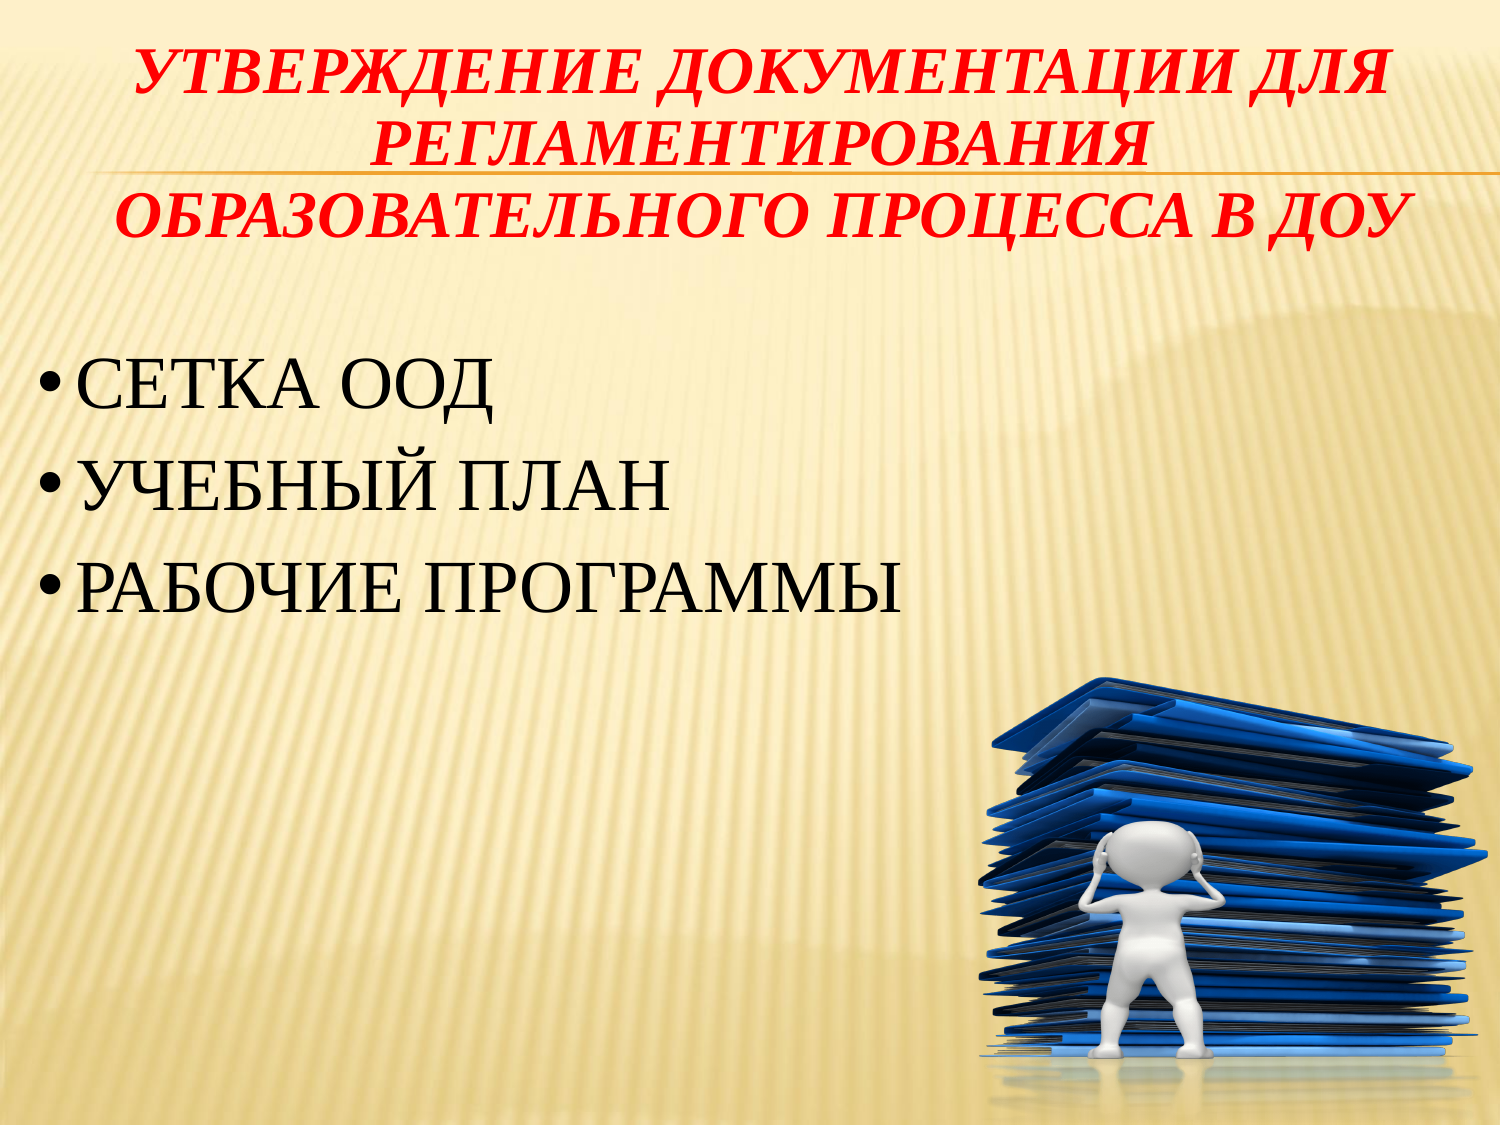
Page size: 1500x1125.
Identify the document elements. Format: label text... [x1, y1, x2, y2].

title УТВЕРЖДЕНИЕ ДОКУМЕНТАЦИИ ДЛЯ РЕГЛАМЕНТИРОВАНИЯ ОБРАЗОВАТЕЛЬНОГО ПРОЦЕССА В ДОУ [50, 26, 1475, 261]
picture [0, 0, 1500, 1125]
subtitle СЕТКА ООД УЧЕБНЫЙ ПЛАН РАБОЧИЕ ПРОГРАММЫ [37, 355, 1463, 617]
